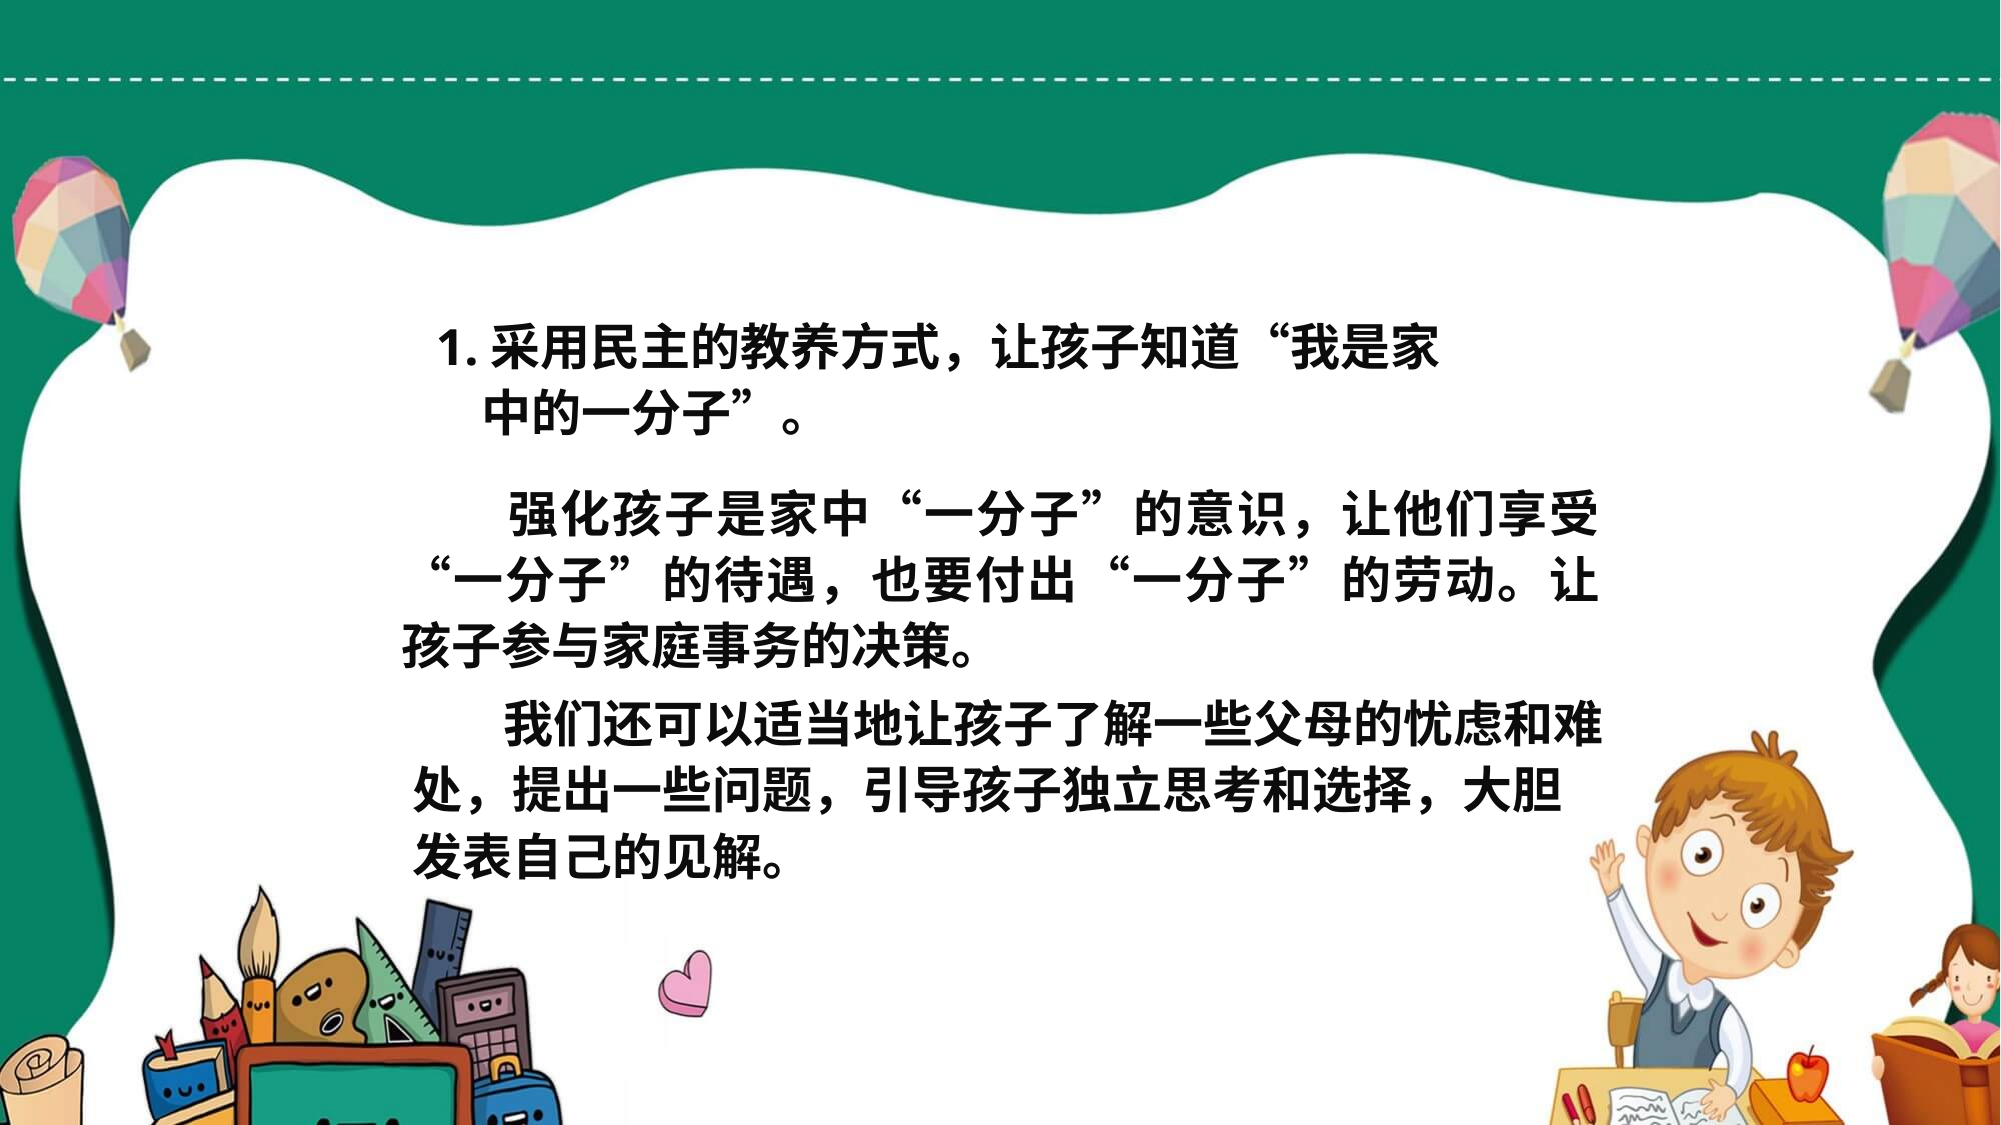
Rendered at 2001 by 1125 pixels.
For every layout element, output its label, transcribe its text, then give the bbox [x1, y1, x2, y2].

picture [0, 0, 2001, 1125]
text_box 强化孩子是家中“一分子”的意识，让他们享受“一分子”的待遇，也要付出“一分子”的劳动。让孩子参与家庭事务的决策。 [386, 469, 1615, 682]
text_box 我们还可以适当地让孩子了解一些父母的忧虑和难处，提出一些问题，引导孩子独立思考和选择，大胆发表自己的见解。 [397, 679, 1627, 893]
text_box 1.采用民主的教养方式，让孩子知道“我是家 中的一分子”。 [421, 301, 1780, 449]
